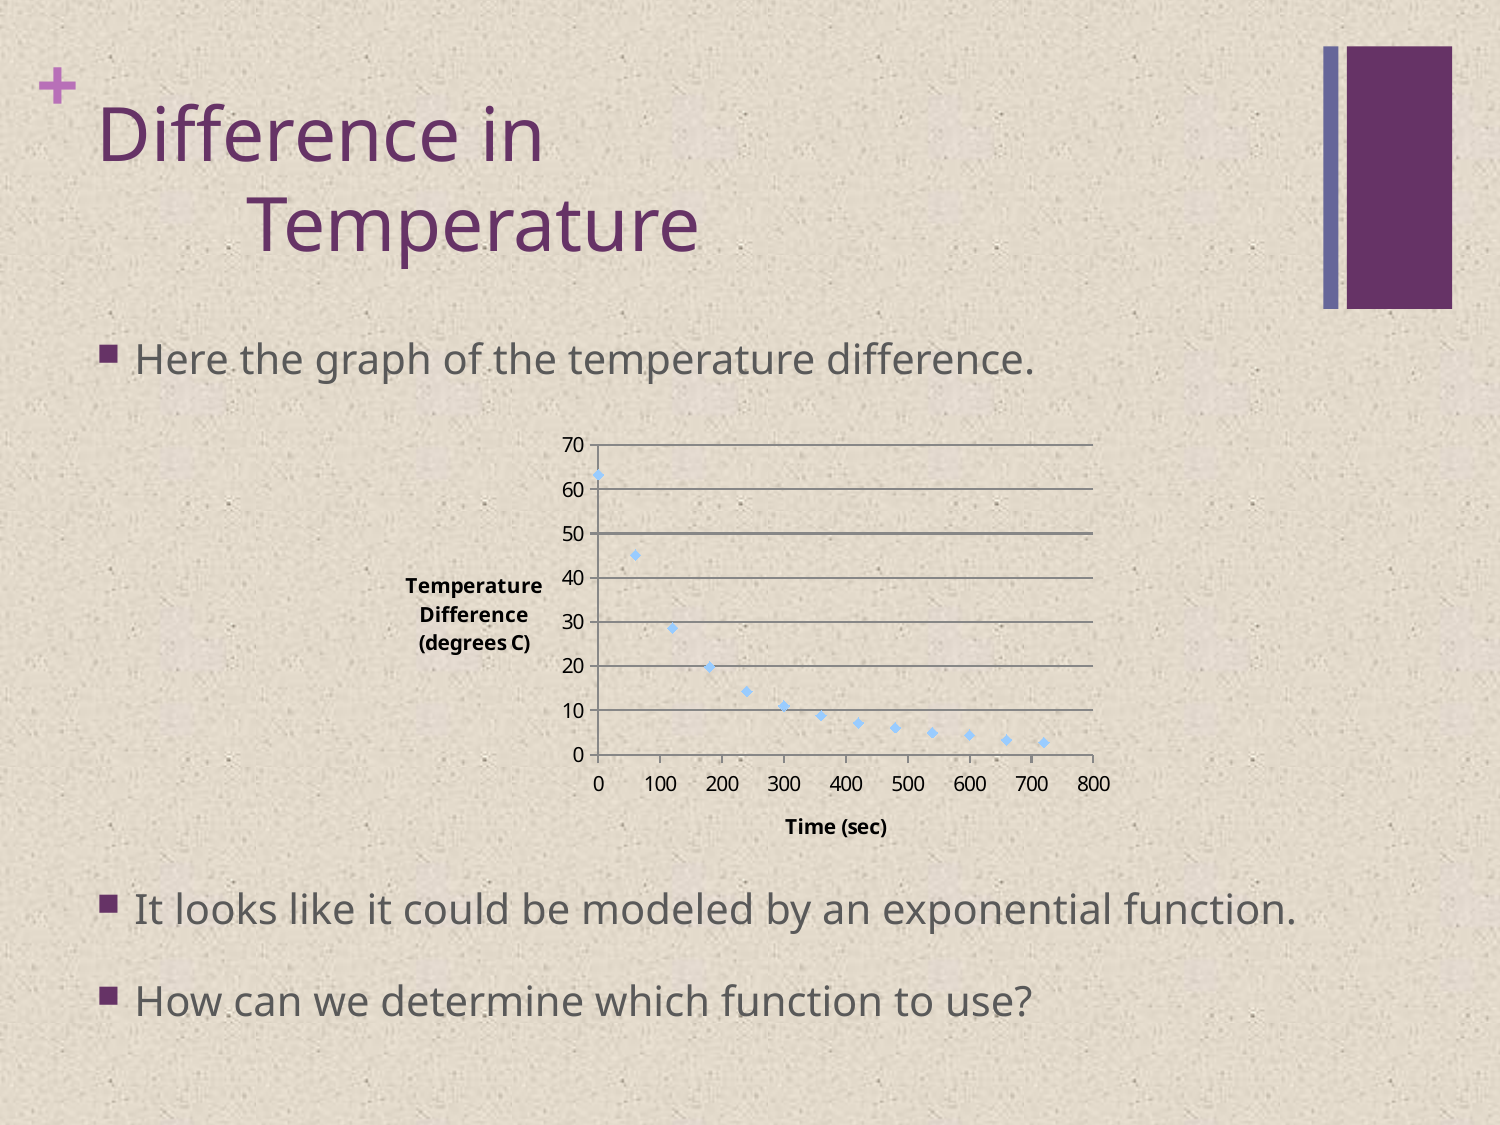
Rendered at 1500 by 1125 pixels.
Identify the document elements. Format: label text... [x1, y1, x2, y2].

chart [374, 421, 1126, 873]
title Difference in Temperature [81, 79, 1322, 263]
list Here the graph of the temperature difference. It looks like it could be modeled by an exponential function. How can we determine which function to use? [81, 324, 1322, 1091]
picture [0, 0, 1500, 1125]
